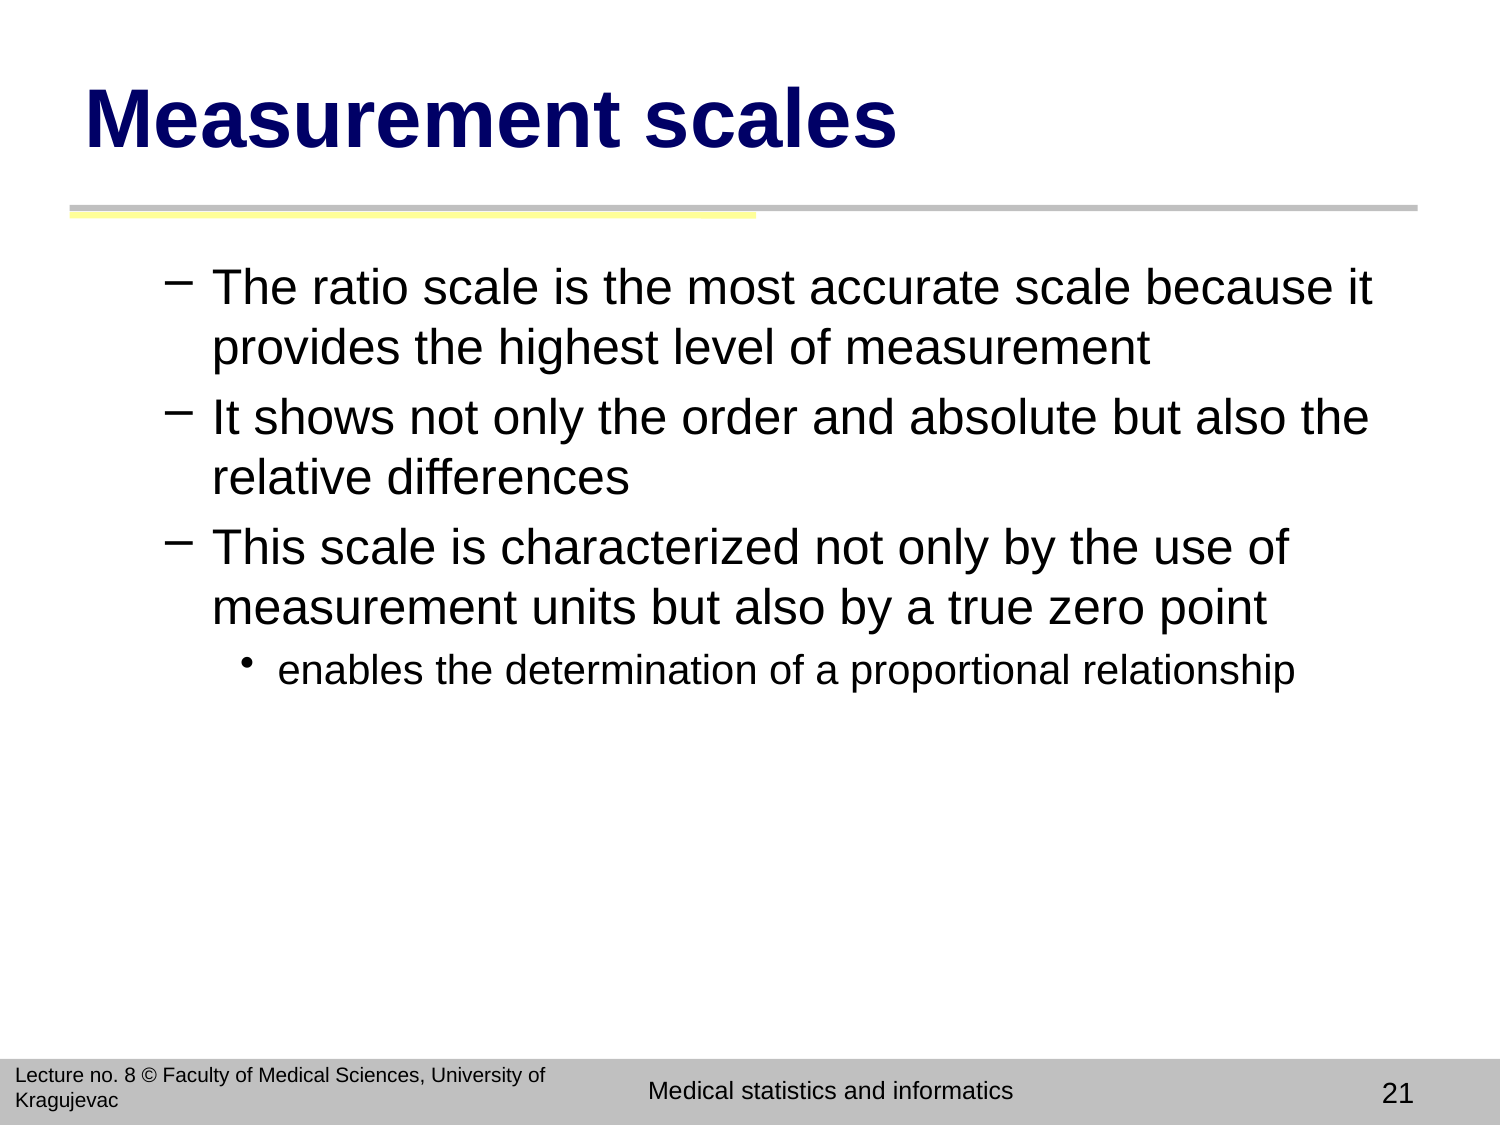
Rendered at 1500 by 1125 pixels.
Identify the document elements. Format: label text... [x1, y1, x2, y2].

list The ratio scale is the most accurate scale because it provides the highest level of measurement It shows not only the order and absolute but also the relative differences This scale is characterized not only by the use of measurement units but also by a true zero point enables the determination of a proportional relationship [74, 246, 1426, 1023]
slide_number Lecture no. 8 © Faculty of Medical Sciences, University of Kragujevac [0, 1053, 614, 1108]
footer Medical statistics and informatics [512, 1066, 1151, 1125]
slide_number 21 [1164, 1066, 1430, 1125]
title Measurement scales [69, 19, 1426, 208]
